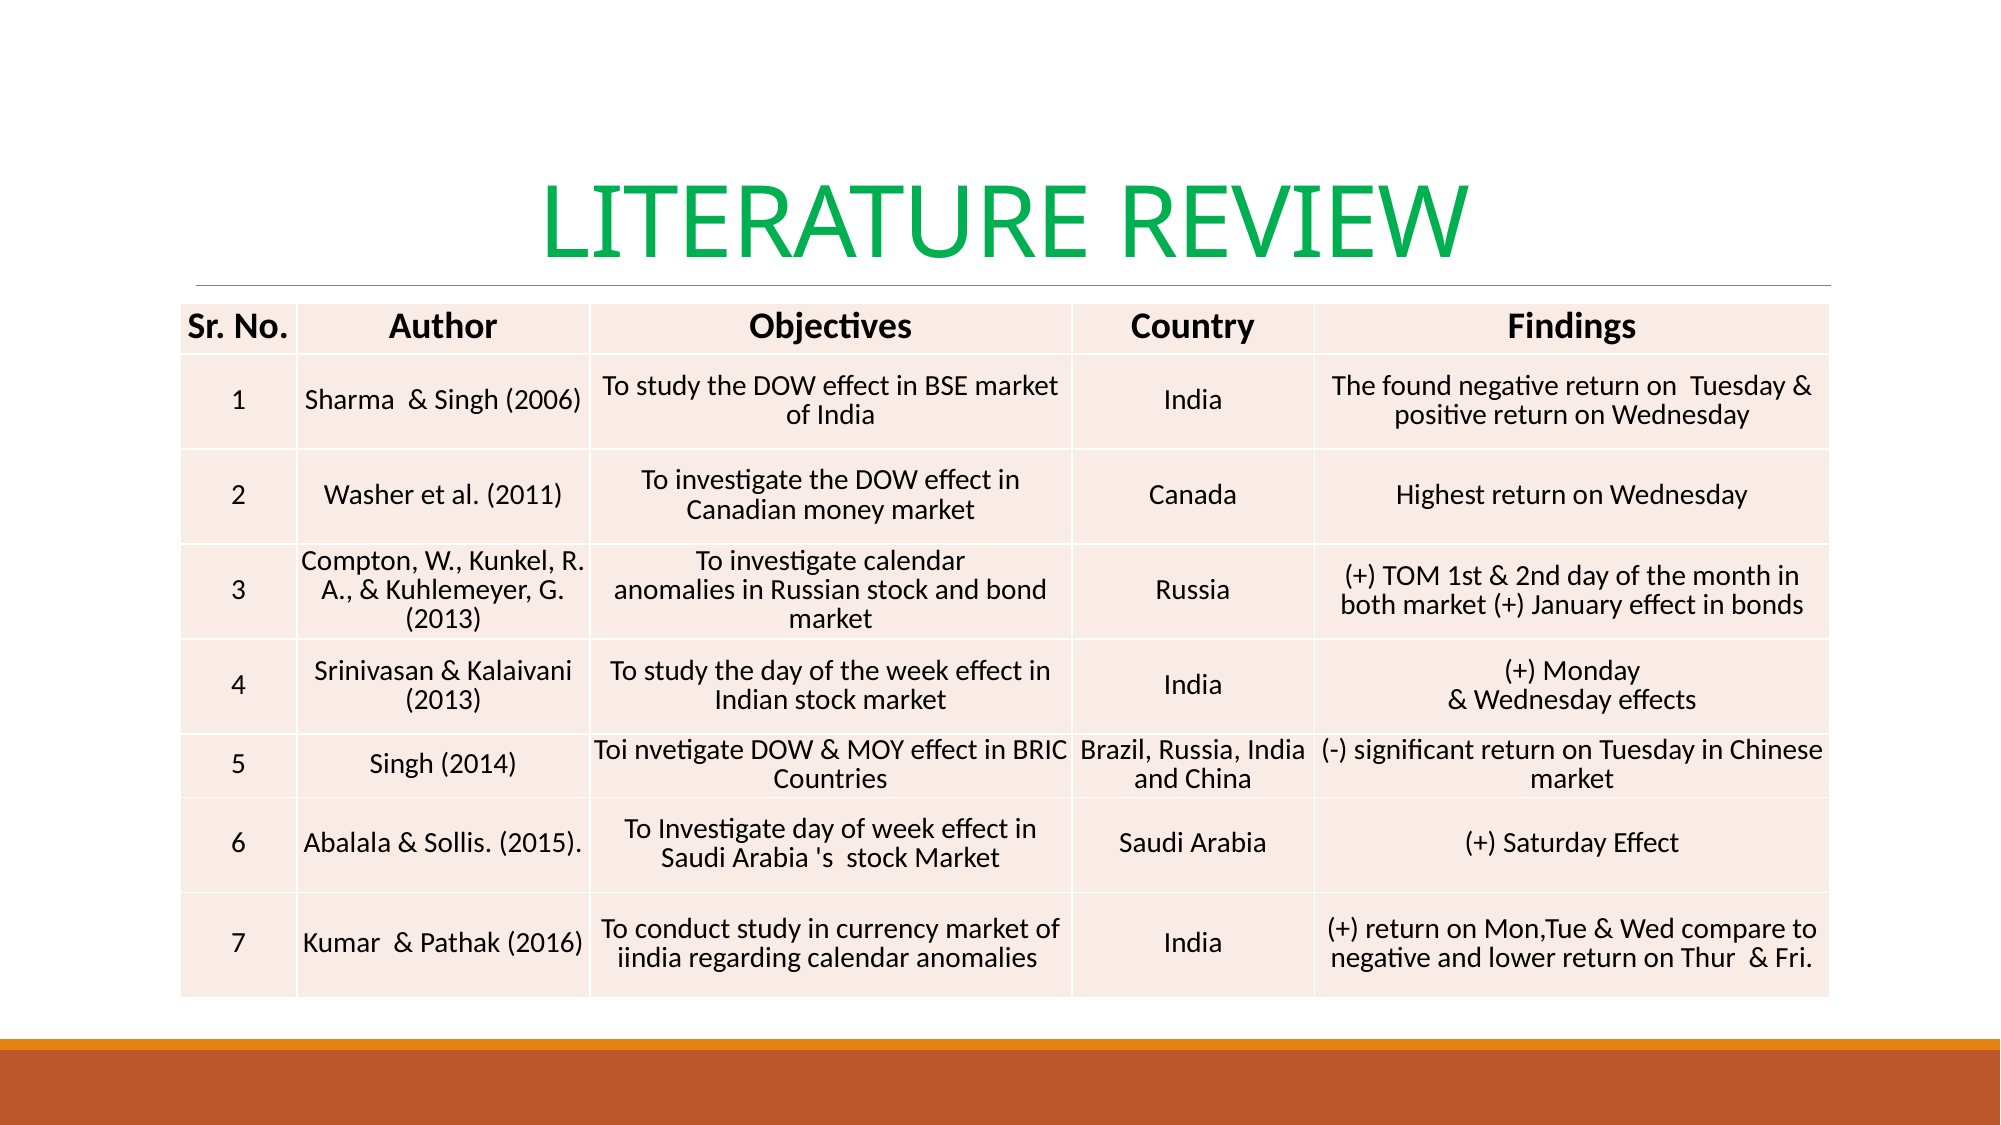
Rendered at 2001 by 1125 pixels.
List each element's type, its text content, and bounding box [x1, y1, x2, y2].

table_cell 3 [181, 545, 296, 638]
table_cell (+) Monday & Wednesday effects [1315, 640, 1829, 733]
table_cell Highest return on Wednesday [1315, 450, 1829, 543]
table_cell Toi nvetigate DOW & MOY effect in BRIC Countries [591, 735, 1071, 797]
table_cell 7 [181, 893, 296, 997]
table_header Author [298, 304, 589, 353]
title LITERATURE REVIEW [180, 47, 1830, 285]
table_cell Saudi Arabia [1073, 798, 1314, 892]
table_cell (+) return on Mon,Tue & Wed compare to negative and lower return on Thur & Fri. [1315, 893, 1829, 997]
table_cell Canada [1073, 450, 1314, 543]
table_cell To Investigate day of week effect in Saudi Arabia 's stock Market [591, 798, 1071, 892]
table_cell 1 [181, 355, 296, 448]
table_cell To investigate calendar anomalies in Russian stock and bond market [591, 545, 1071, 638]
table_cell Srinivasan & Kalaivani (2013) [298, 640, 589, 733]
table_cell Abalala & Sollis. (2015). [298, 798, 589, 892]
table_cell (+) TOM 1st & 2nd day of the month in both market (+) January effect in bonds [1315, 545, 1829, 638]
table_cell (-) significant return on Tuesday in Chinese market [1315, 735, 1829, 797]
table_cell (+) Saturday Effect [1315, 798, 1829, 892]
table_header Country [1073, 304, 1314, 353]
table_cell Singh (2014) [298, 735, 589, 797]
table_cell The found negative return on Tuesday & positive return on Wednesday [1315, 355, 1829, 448]
table_cell Sharma & Singh (2006) [298, 355, 589, 448]
table_cell To conduct study in currency market of iindia regarding calendar anomalies [591, 893, 1071, 997]
table_cell India [1073, 355, 1314, 448]
table_cell Compton, W., Kunkel, R. A., & Kuhlemeyer, G. (2013) [298, 545, 589, 638]
table_cell To study the day of the week effect in Indian stock market [591, 640, 1071, 733]
table_cell 2 [181, 450, 296, 543]
table_cell 5 [181, 735, 296, 797]
table_header Findings [1315, 304, 1829, 353]
table_cell India [1073, 640, 1314, 733]
table_cell Russia [1073, 545, 1314, 638]
table_cell 4 [181, 640, 296, 733]
table_header Objectives [591, 304, 1071, 353]
table_cell India [1073, 893, 1314, 997]
table_cell To study the DOW effect in BSE market of India [591, 355, 1071, 448]
table_cell 6 [181, 798, 296, 892]
table_cell Brazil, Russia, India and China [1073, 735, 1314, 797]
table_cell To investigate the DOW effect in Canadian money market [591, 450, 1071, 543]
table_header Sr. No. [181, 304, 296, 353]
table_cell Kumar & Pathak (2016) [298, 893, 589, 997]
table_cell Washer et al. (2011) [298, 450, 589, 543]
